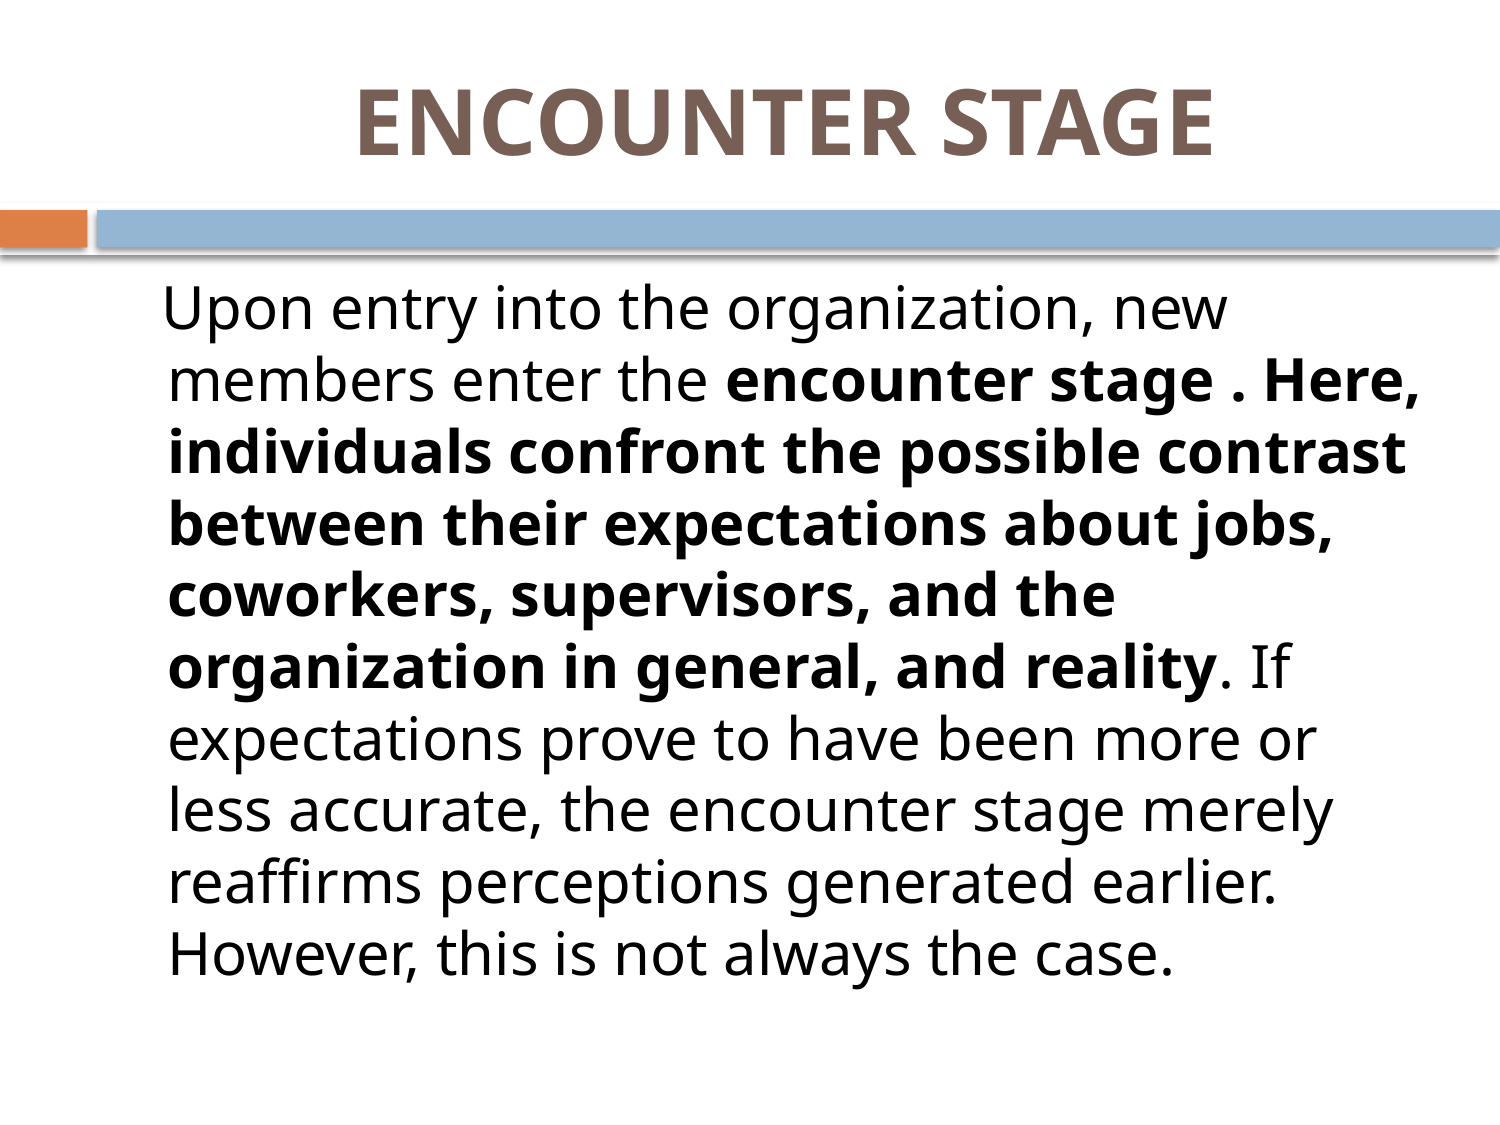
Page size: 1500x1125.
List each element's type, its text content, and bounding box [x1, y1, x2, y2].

list Upon entry into the organization, new members enter the encounter stage . Here, individuals confront the possible contrast between their expectations about jobs, coworkers, supervisors, and the organization in general, and reality. If expectations prove to have been more or less accurate, the encounter stage merely reaffirms perceptions generated earlier. However, this is not always the case. [100, 262, 1438, 1000]
title ENCOUNTER STAGE [100, 37, 1438, 200]
